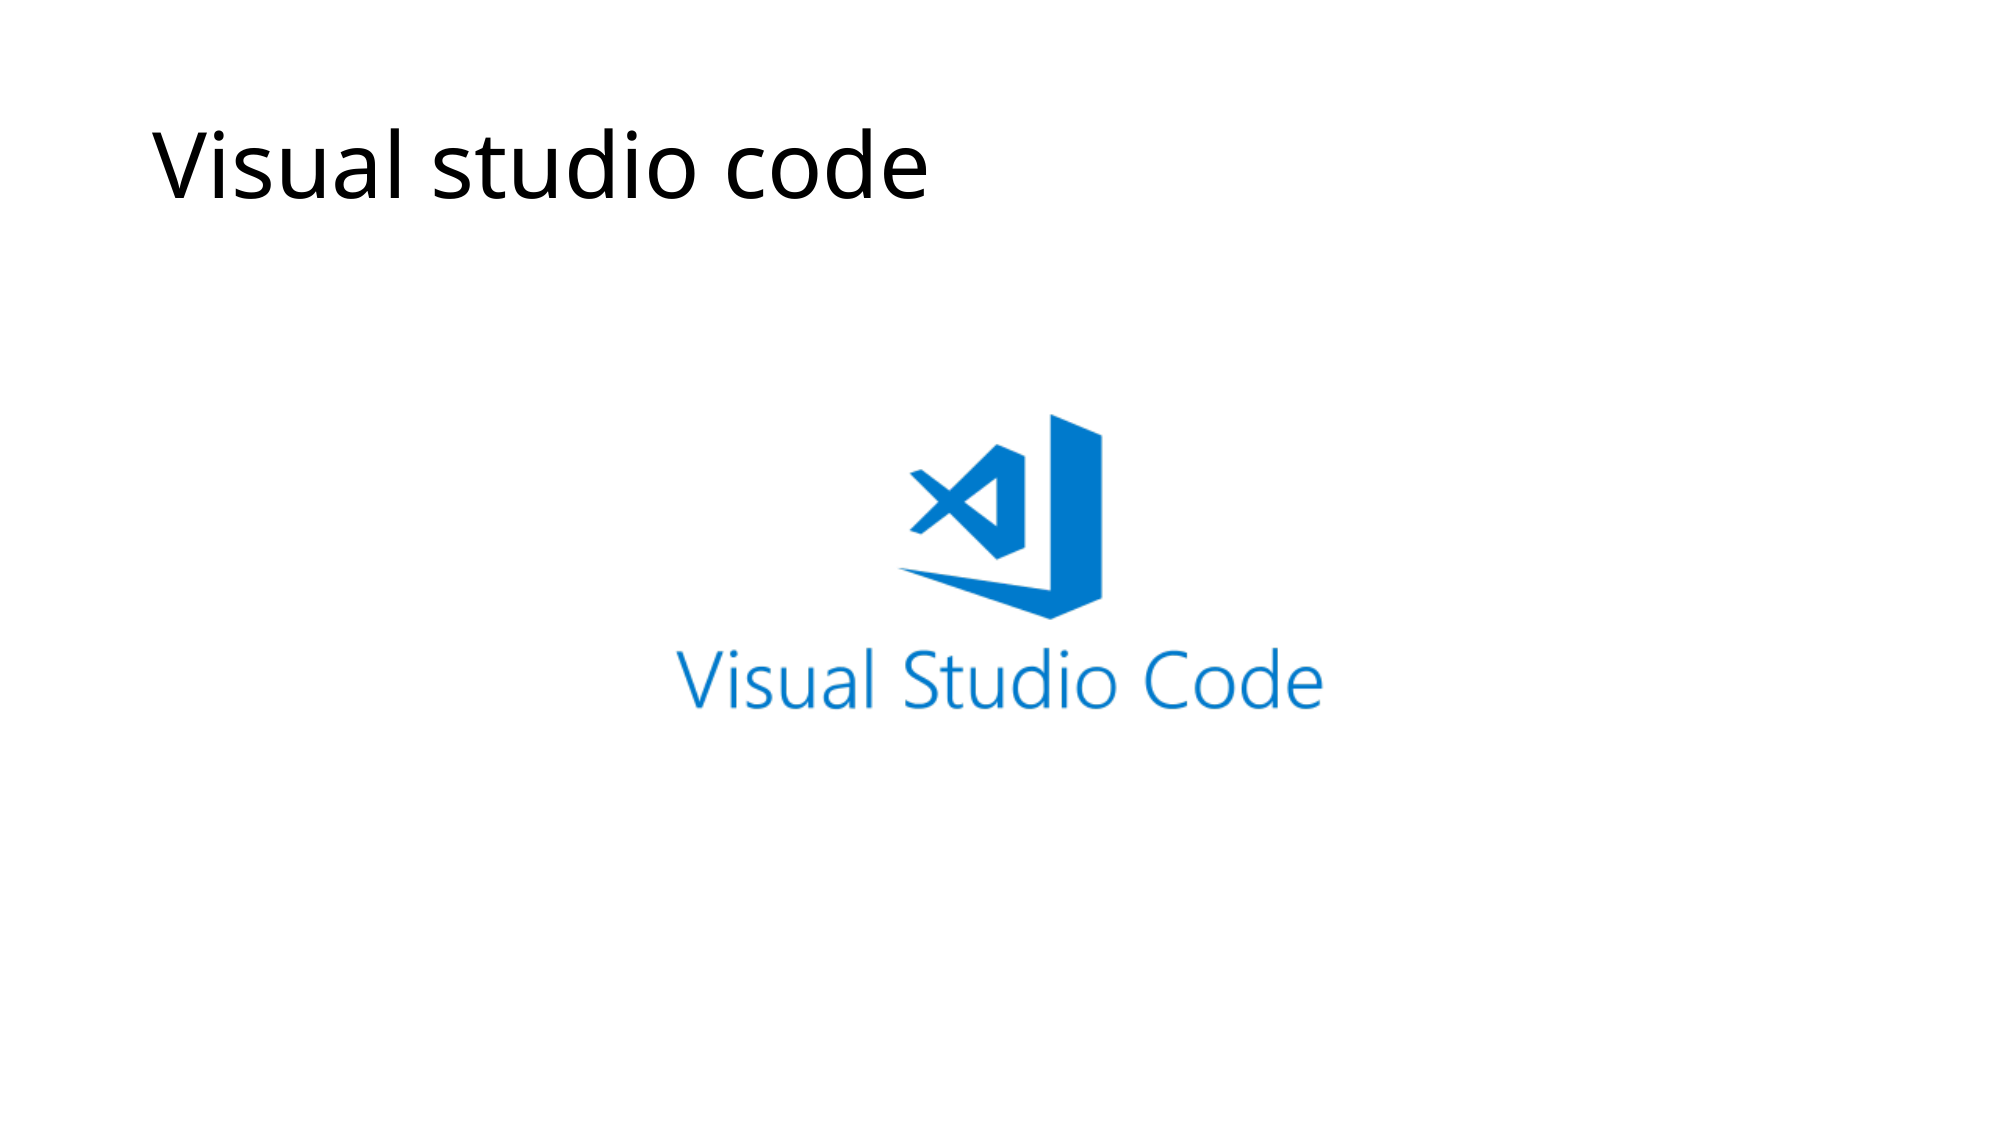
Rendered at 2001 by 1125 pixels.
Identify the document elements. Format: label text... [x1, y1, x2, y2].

picture [624, 374, 1375, 750]
title Visual studio code [137, 59, 1863, 278]
